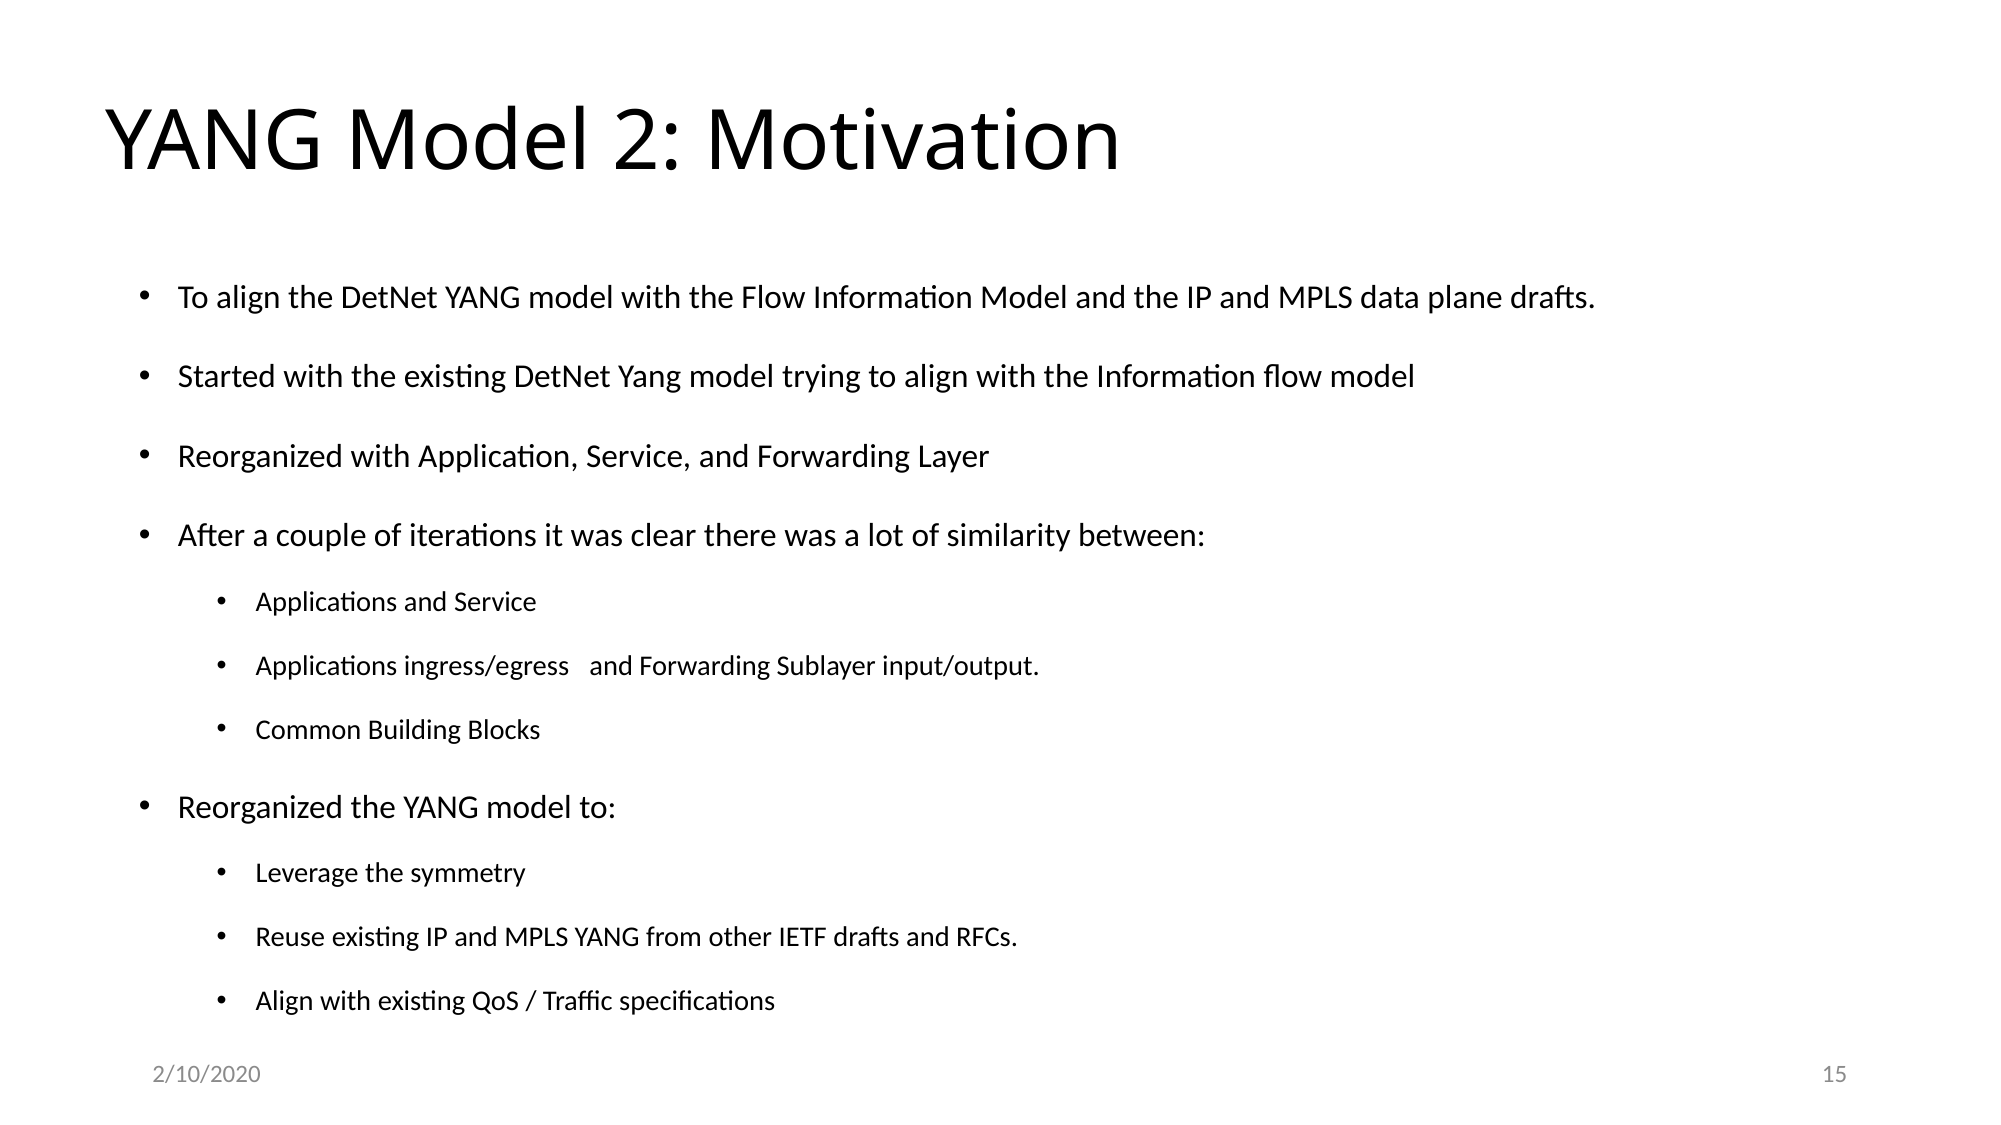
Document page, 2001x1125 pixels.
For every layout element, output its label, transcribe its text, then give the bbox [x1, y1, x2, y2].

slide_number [137, 1042, 588, 1103]
list To align the DetNet YANG model with the Flow Information Model and the IP and MPLS data plane drafts. Started with the existing DetNet Yang model trying to align with the Information flow model Reorganized with Application, Service, and Forwarding Layer After a couple of iterations it was clear there was a lot of similarity between: Applications and Service Applications ingress/egress and Forwarding Sublayer input/output. Common Building Blocks Reorganized the YANG model to: Leverage the symmetry Reuse existing IP and MPLS YANG from other IETF drafts and RFCs. Align with existing QoS / Traffic specifications [124, 239, 1849, 1026]
title YANG Model 2: Motivation [90, 34, 1816, 252]
slide_number 15 [1412, 1042, 1863, 1103]
